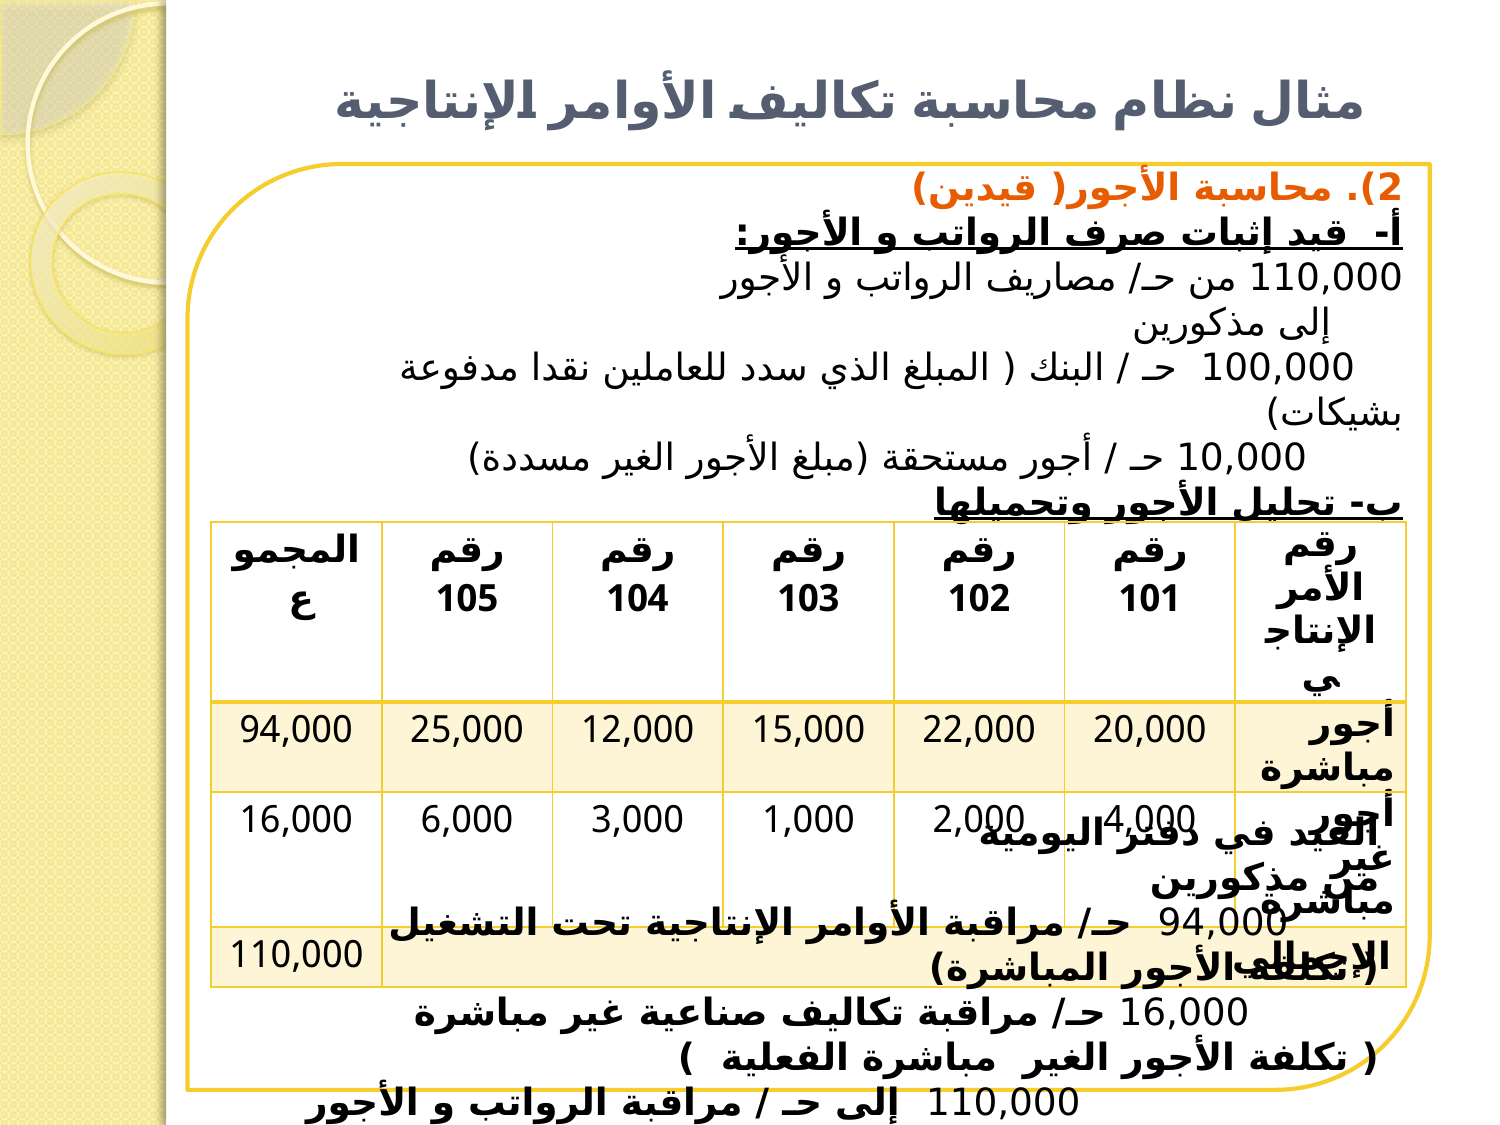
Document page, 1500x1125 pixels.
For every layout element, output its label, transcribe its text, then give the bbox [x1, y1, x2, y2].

table_cell 6,000 [383, 793, 552, 800]
table_header رقم الأمر الإنتاجي [1236, 523, 1405, 700]
table_cell 20,000 [1065, 704, 1234, 791]
text_box 2). محاسبة الأجور( قيدين) أ- قيد إثبات صرف الرواتب و الأجور: 110,000 من حـ/ مصاريف الرواتب و الأجور إلى مذكورين 100,000 حـ / البنك ( المبلغ الذي سدد للعاملين نقدا مدفوعة بشيكات) 10,000 حـ / أجور مستحقة (مبلغ الأجور الغير مسددة) ب- تحليل الأجور وتحميلها [375, 154, 1418, 530]
table_header رقم 105 [383, 523, 552, 700]
table_header رقم 103 [724, 523, 893, 700]
table_cell 94,000 [212, 704, 381, 791]
text_box [1395, 161, 1432, 1037]
table_cell 110,000 [212, 928, 281, 986]
title مثال نظام محاسبة تكاليف الأوامر الإنتاجية [235, 45, 1466, 153]
text_box [185, 161, 375, 1092]
table_cell 3,000 [553, 793, 722, 800]
table_cell 1,000 [724, 793, 893, 800]
table_cell الإجمالي [1395, 928, 1405, 986]
table_header رقم 101 [1065, 523, 1234, 700]
table_header رقم 104 [553, 523, 722, 700]
table_header المجموع [212, 523, 381, 700]
table_cell 16,000 [212, 793, 381, 926]
table_cell 2,000 [895, 793, 1064, 800]
table_cell أجور مباشرة [1236, 704, 1405, 791]
table_cell 4,000 [1065, 793, 1234, 800]
table_cell 12,000 [553, 704, 722, 791]
table_header رقم 102 [895, 523, 1064, 700]
table_cell 25,000 [383, 704, 552, 791]
table_cell أجور غير مباشرة [1236, 793, 1405, 926]
text_box القيد في دفتر اليومية من مذكورين 94,000 حـ/ مراقبة الأوامر الإنتاجية تحت التشغيل ( تكلفة الأجور المباشرة) 16,000 حـ/ مراقبة تكاليف صناعية غير مباشرة ( تكلفة الأجور الغير مباشرة الفعلية ) 110,000 إلى حـ / مراقبة الرواتب و الأجور [281, 800, 1395, 1125]
table_cell 15,000 [724, 704, 893, 791]
table_cell 22,000 [895, 704, 1064, 791]
